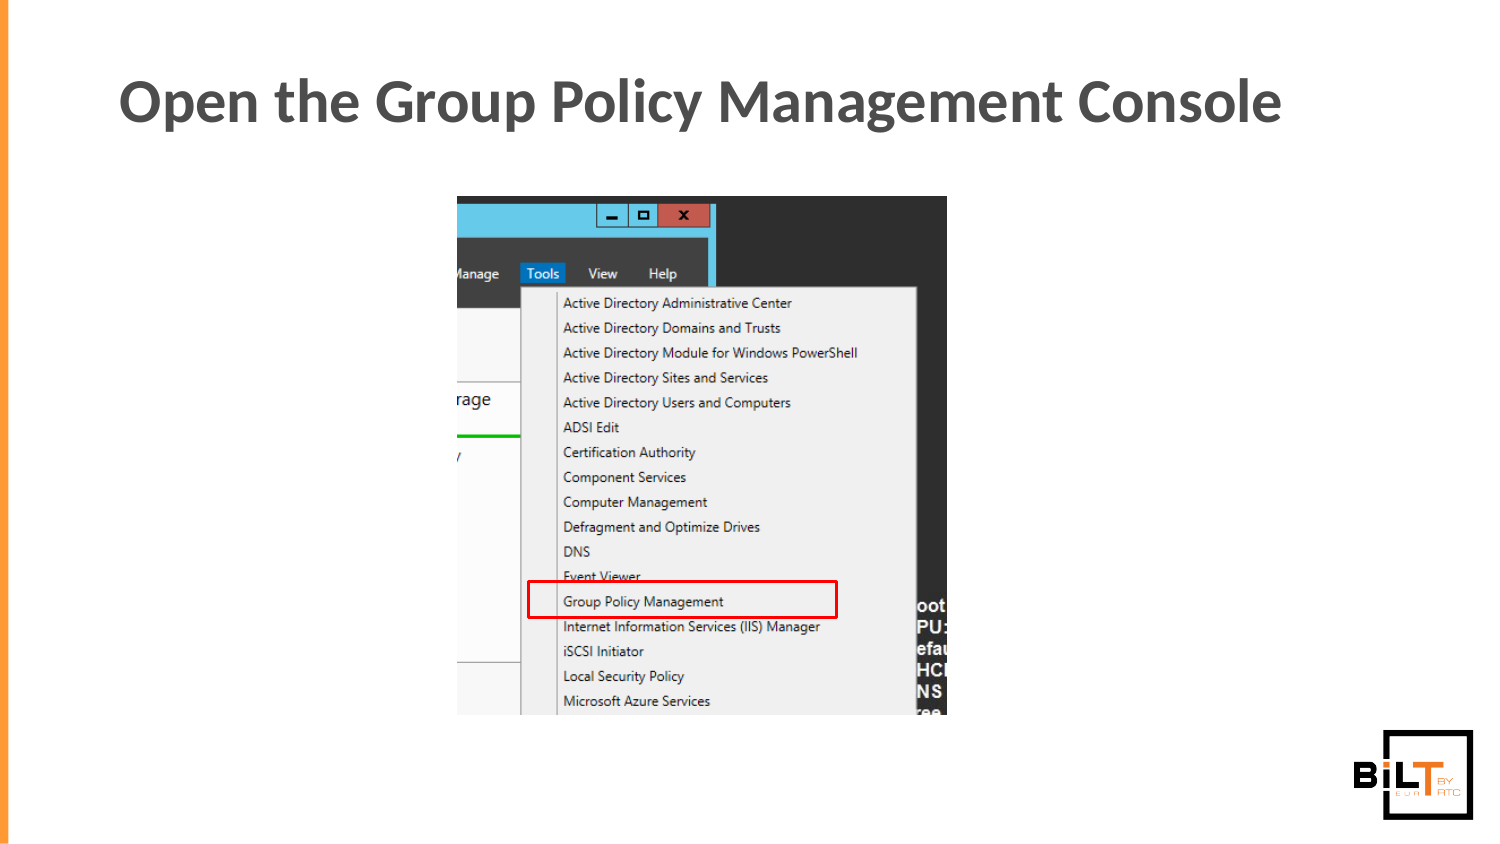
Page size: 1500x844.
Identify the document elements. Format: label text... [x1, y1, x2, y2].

title Open the Group Policy Management Console [75, 52, 1330, 175]
picture [1347, 721, 1483, 827]
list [457, 196, 947, 716]
